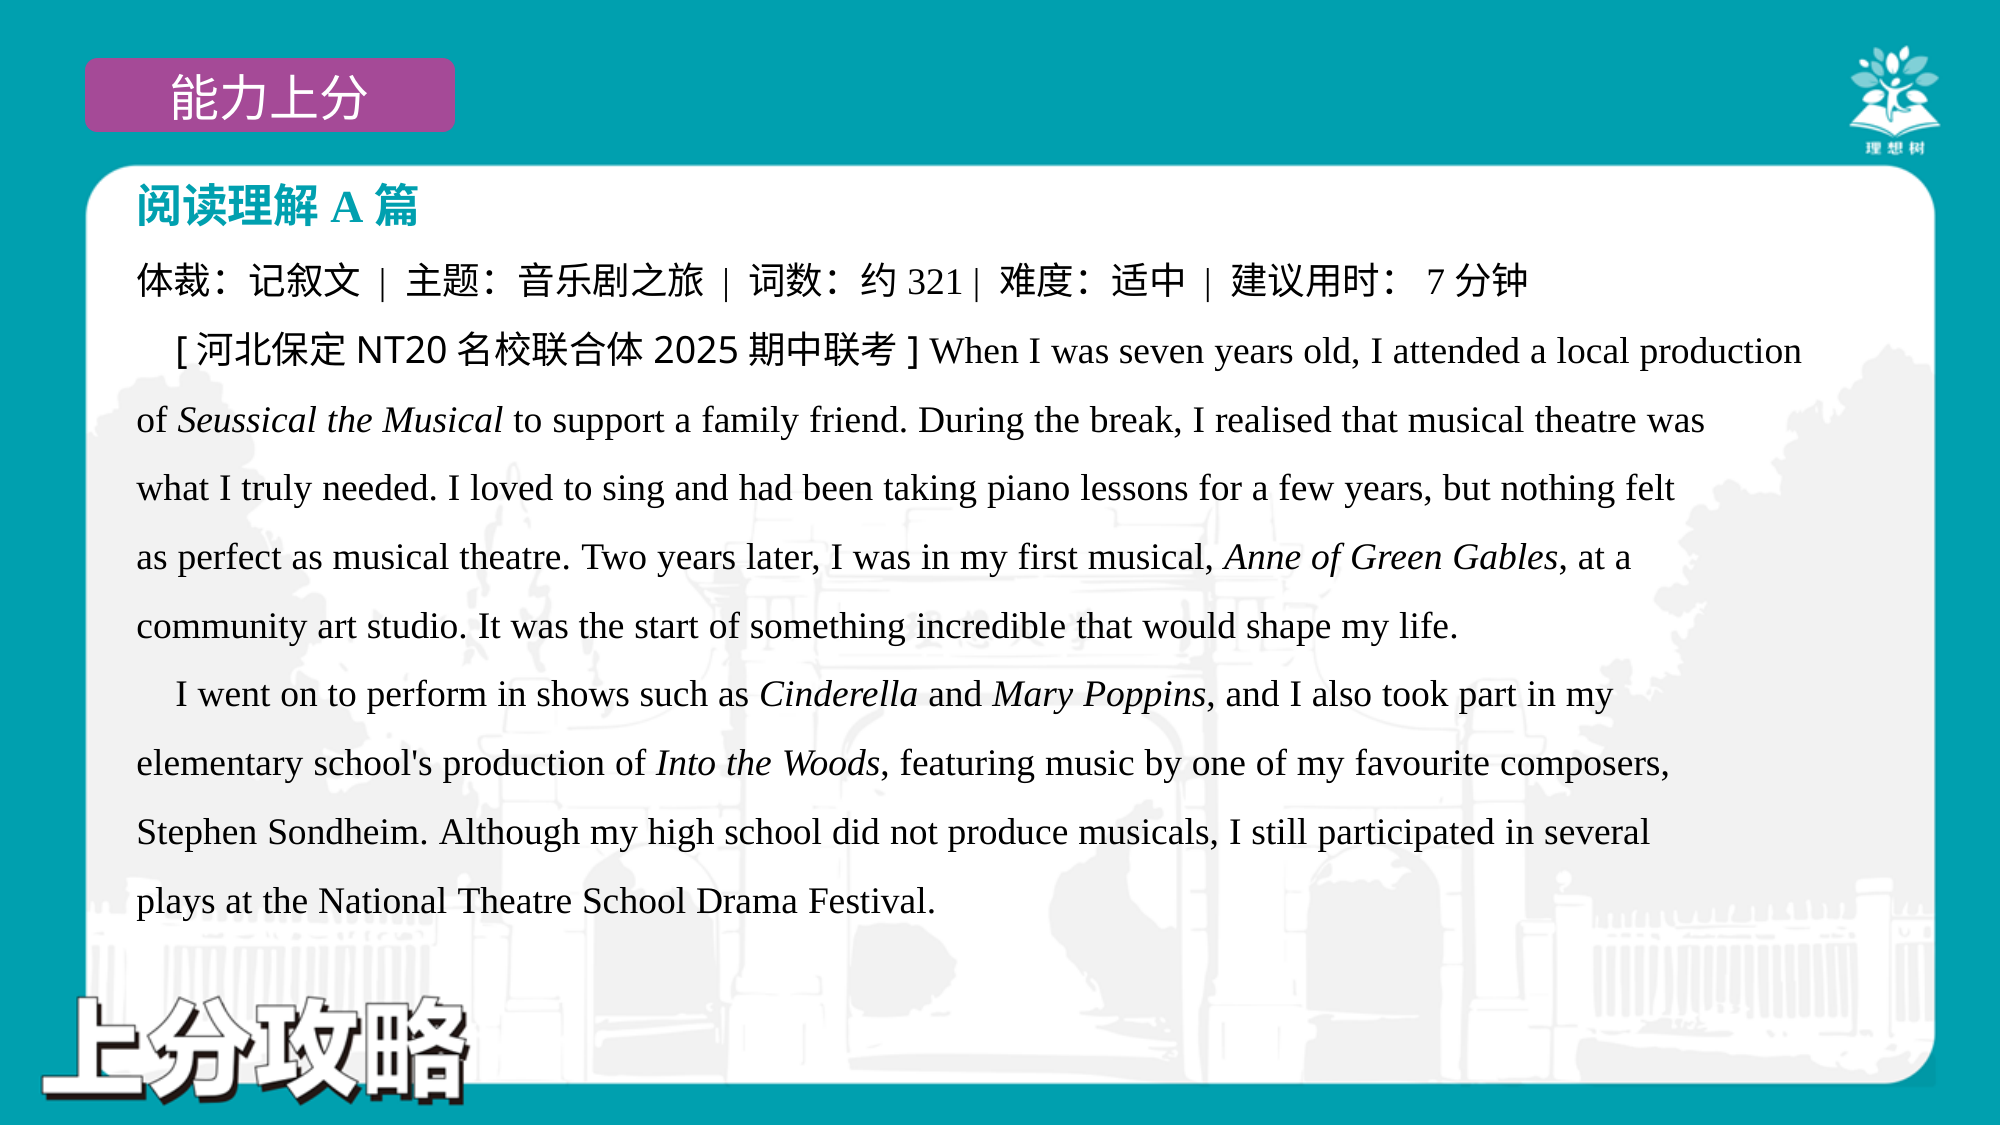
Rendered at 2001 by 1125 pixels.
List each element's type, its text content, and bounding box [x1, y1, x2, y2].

picture [0, 0, 2000, 1125]
text_box 阅读理解A篇 [136, 176, 1865, 232]
text_box 体裁：记叙文 | 主题：音乐剧之旅 | 词数：约321 | 难度：适中 | 建议用时：7分钟 [河北保定NT20名校联合体2025期中联考] When I was seven years old, I attended a local production of Seussical the Musical to support a family friend. During the break, I realised that musical theatre was what I truly needed. I loved to sing and had been taking piano lessons for a few years, but nothing felt as perfect as musical theatre. Two years later, I was in my first musical, Anne of Green Gables, at a community art studio. It was the start of something incredible that would shape my life. I went on to perform in shows such as Cinderella and Mary Poppins, and I also took part in my elementary school's production of Into the Woods, featuring music by one of my favourite composers, Stephen Sondheim. Although my high school did not produce musicals, I still participated in several plays at the National Theatre School Drama Festival. [136, 233, 1865, 921]
